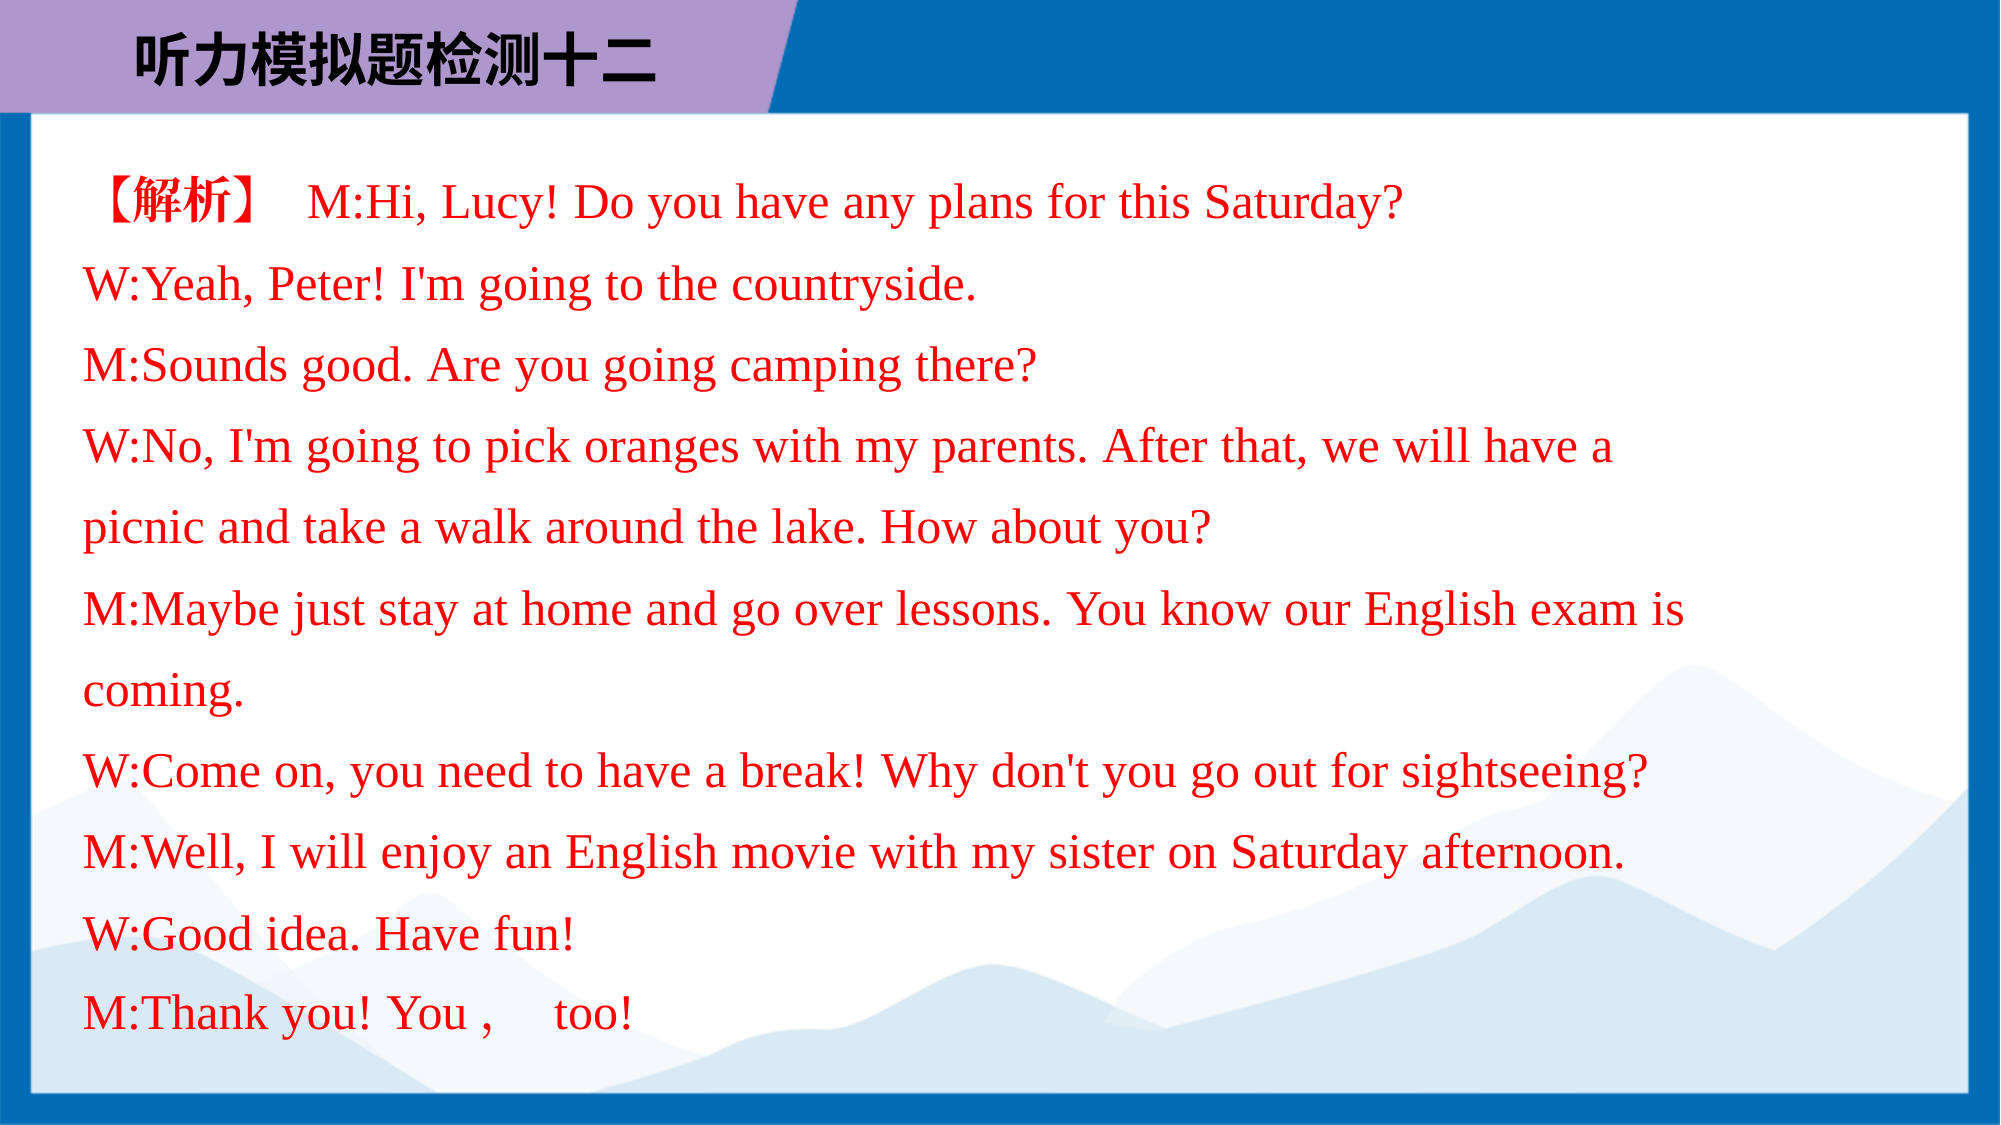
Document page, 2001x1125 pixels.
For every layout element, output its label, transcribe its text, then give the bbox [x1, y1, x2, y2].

text_box 【解析】 M:Hi, Lucy! Do you have any plans for this Saturday? W:Yeah, Peter! I'm going to the countryside. M:Sounds good. Are you going camping there? W:No, I'm going to pick oranges with my parents. After that, we will have a picnic and take a walk around the lake. How about you? M:Maybe just stay at home and go over lessons. You know our English exam is coming. W:Come on, you need to have a break! Why don't you go out for sightseeing? M:Well, I will enjoy an English movie with my sister on Saturday afternoon. W:Good idea. Have fun! M:Thank you! You， too! [82, 147, 1917, 1032]
picture [0, 0, 2000, 1125]
